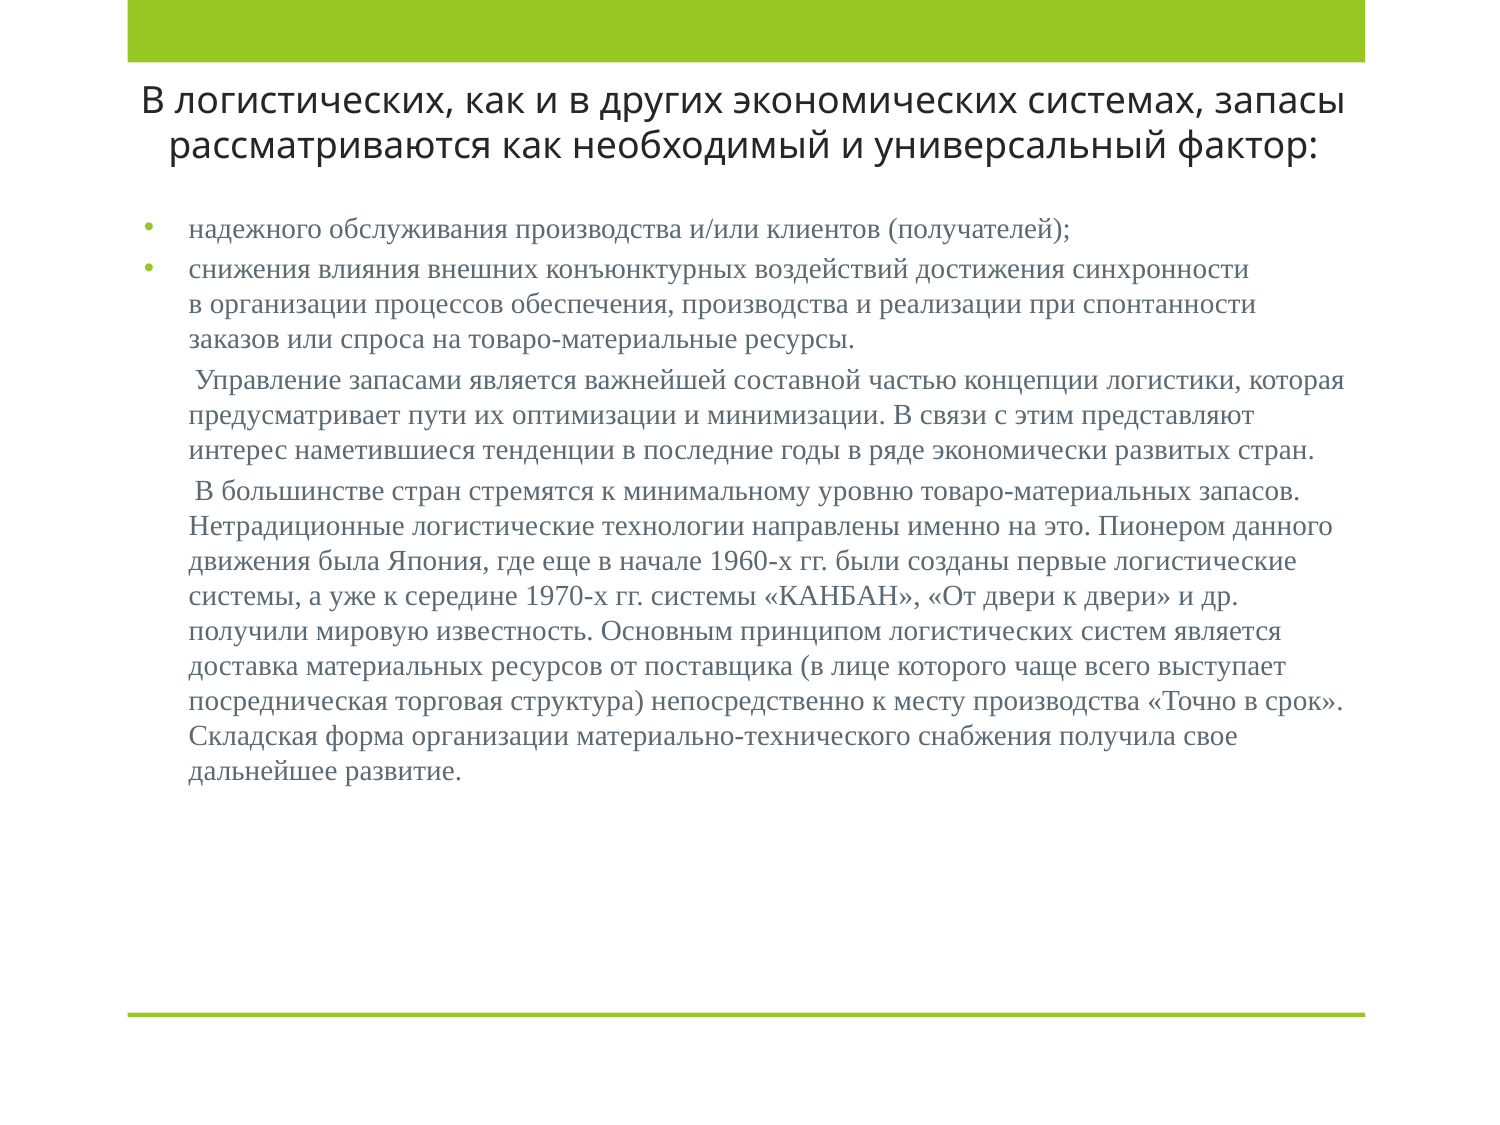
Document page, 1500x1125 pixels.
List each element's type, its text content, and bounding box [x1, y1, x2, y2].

title В логистических, как и в других экономических системах, запасы рассматриваются как необходимый и универсальный фактор: [123, 66, 1364, 174]
list надежного обслуживания производства и/или клиентов (получателей); снижения влияния внешних конъюнктурных воздействий достижения синхронности в организации процессов обеспечения, производства и реализации при спонтанности заказов или спроса на товаро-материальные ресурсы. Управление запасами является важнейшей составной частью концепции логистики, которая предусматривает пути их оптимизации и минимизации. В связи с этим представляют интерес наметившиеся тенденции в последние годы в ряде экономически развитых стран. В большинстве стран стремятся к минимальному уровню товаро-материальных запасов. Нетрадиционные логистические технологии направлены именно на это. Пионером данного движения была Япония, где еще в начале 1960-х гг. были созданы первые логистические системы, а уже к середине 1970-х гг. системы «КАНБАН», «От двери к двери» и др. получили мировую известность. Основным принципом логистических систем является доставка материальных ресурсов от поставщика (в лице которого чаще всего выступает посредническая торговая структура) непосредственно к месту производства «Точно в срок». Складская форма организации материально-технического снабжения получила свое дальнейшее развитие. [128, 198, 1367, 837]
